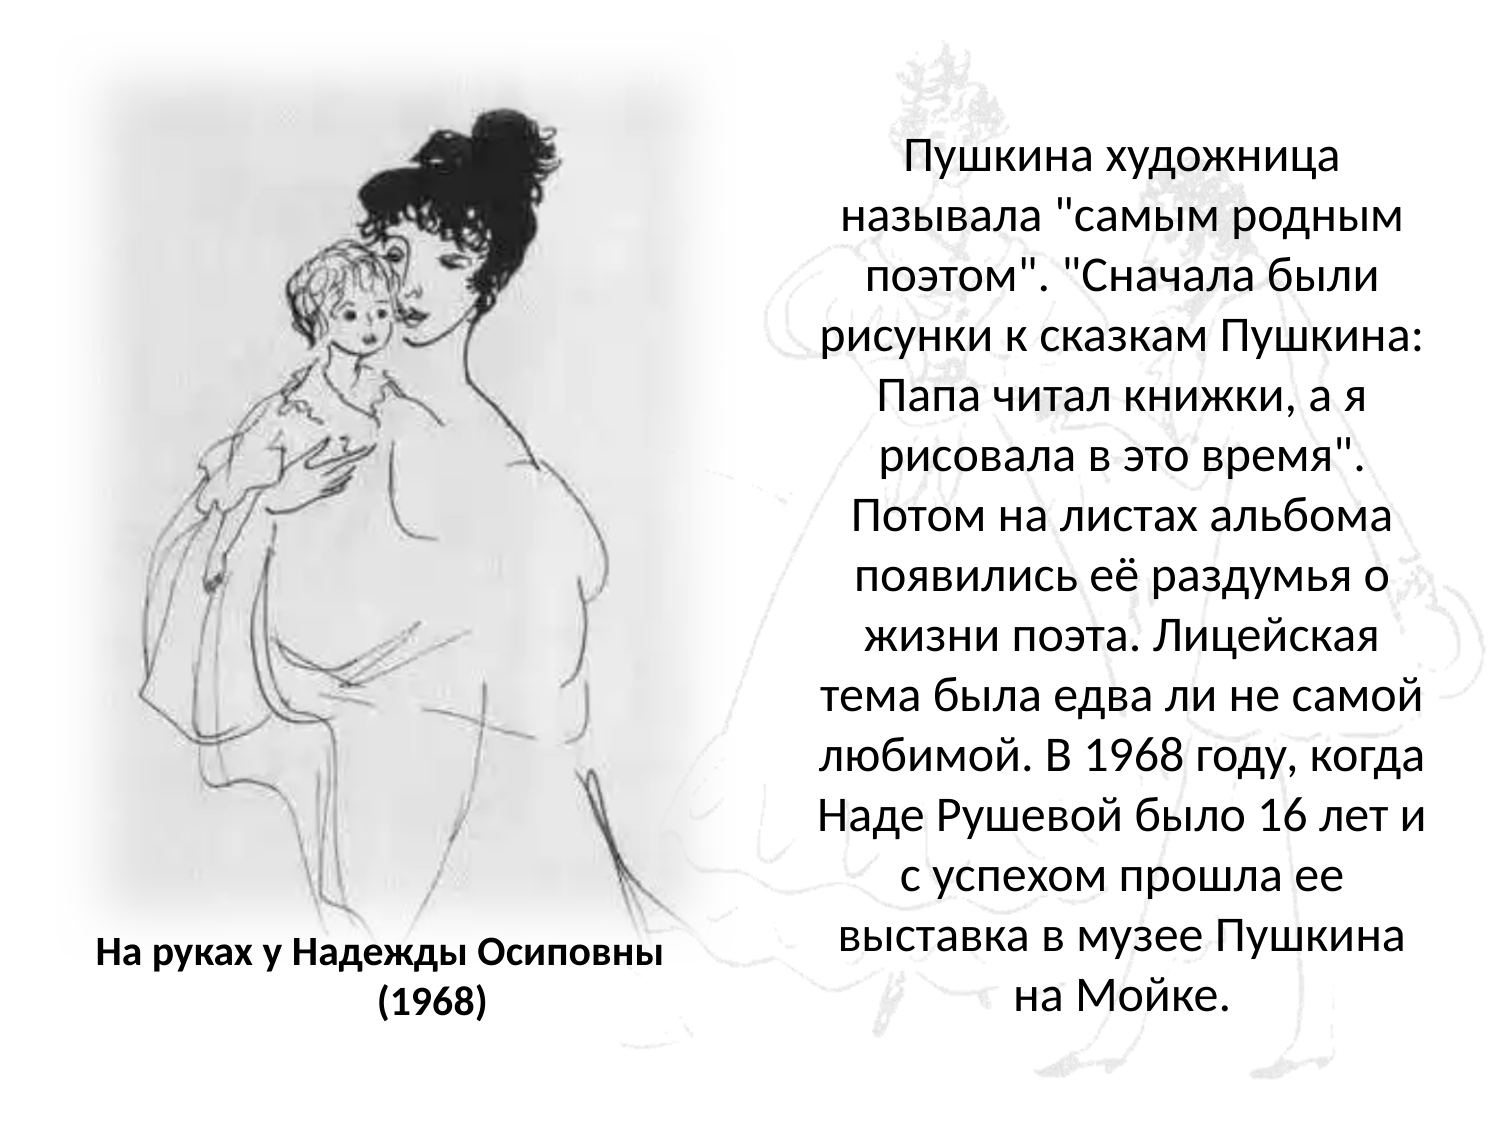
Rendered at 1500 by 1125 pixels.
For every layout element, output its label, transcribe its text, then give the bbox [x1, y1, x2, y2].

text_box На руках у Надежды Осиповны (1968) [76, 973, 602, 1032]
picture [52, 0, 1500, 1125]
